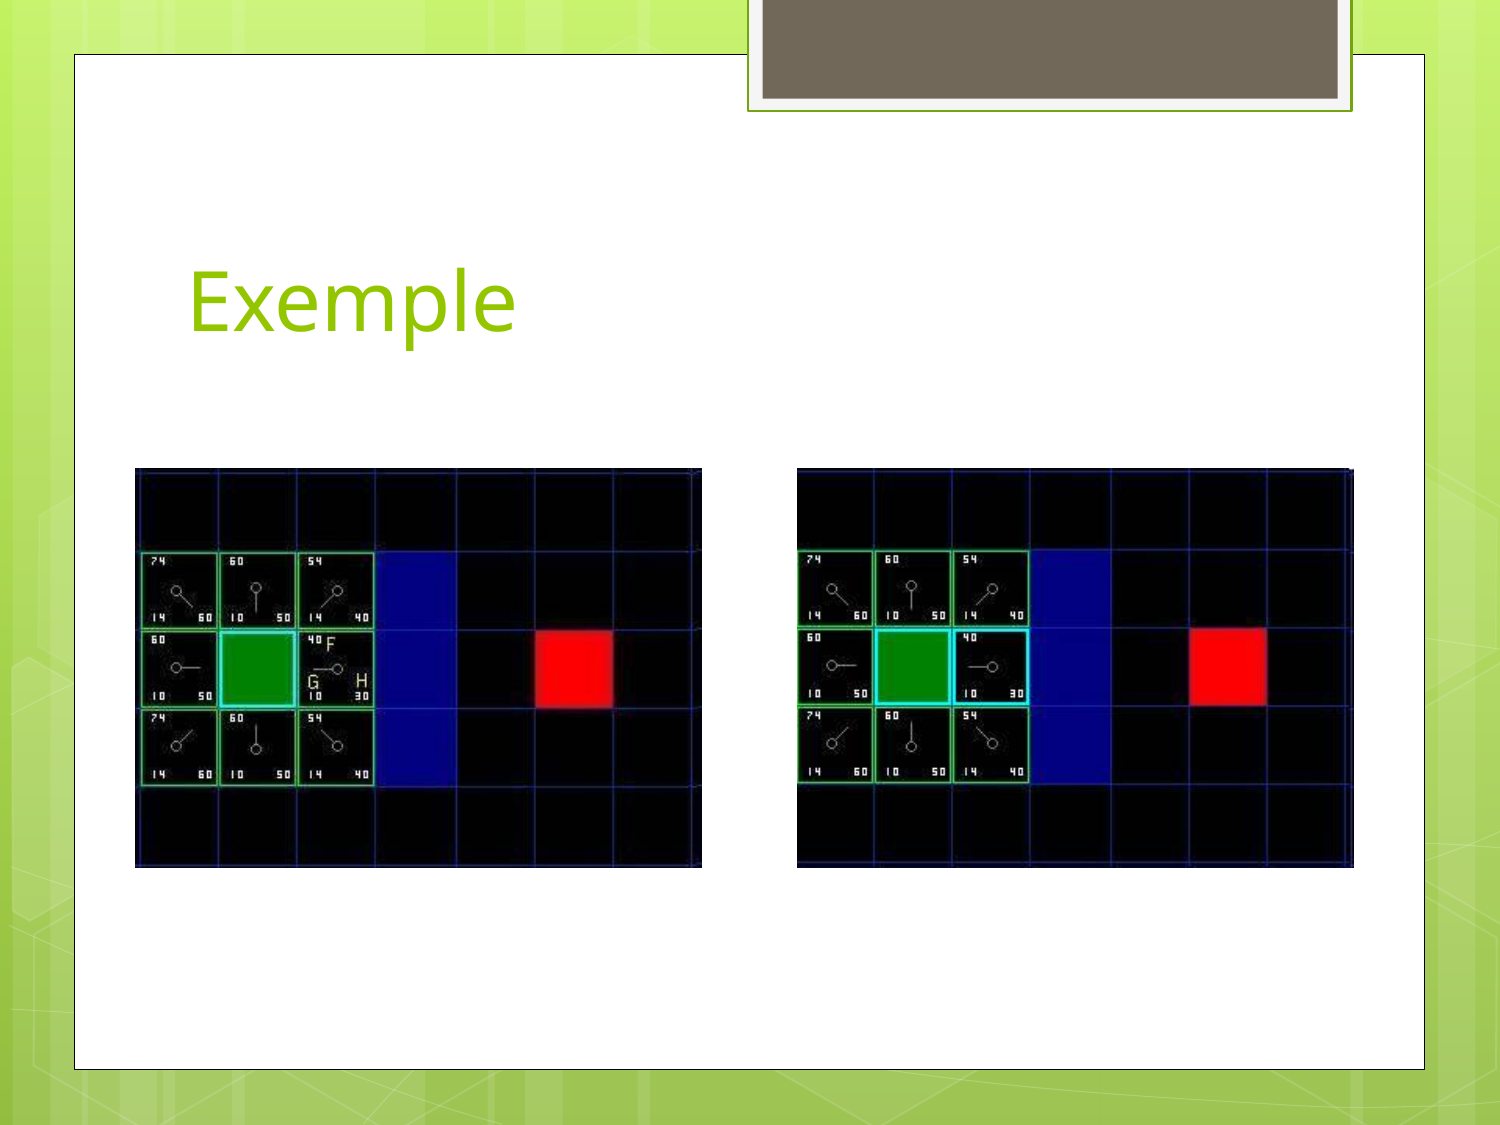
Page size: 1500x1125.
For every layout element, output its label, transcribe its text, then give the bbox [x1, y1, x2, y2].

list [135, 468, 702, 868]
title Exemple [171, 168, 1324, 357]
picture [796, 468, 1354, 868]
